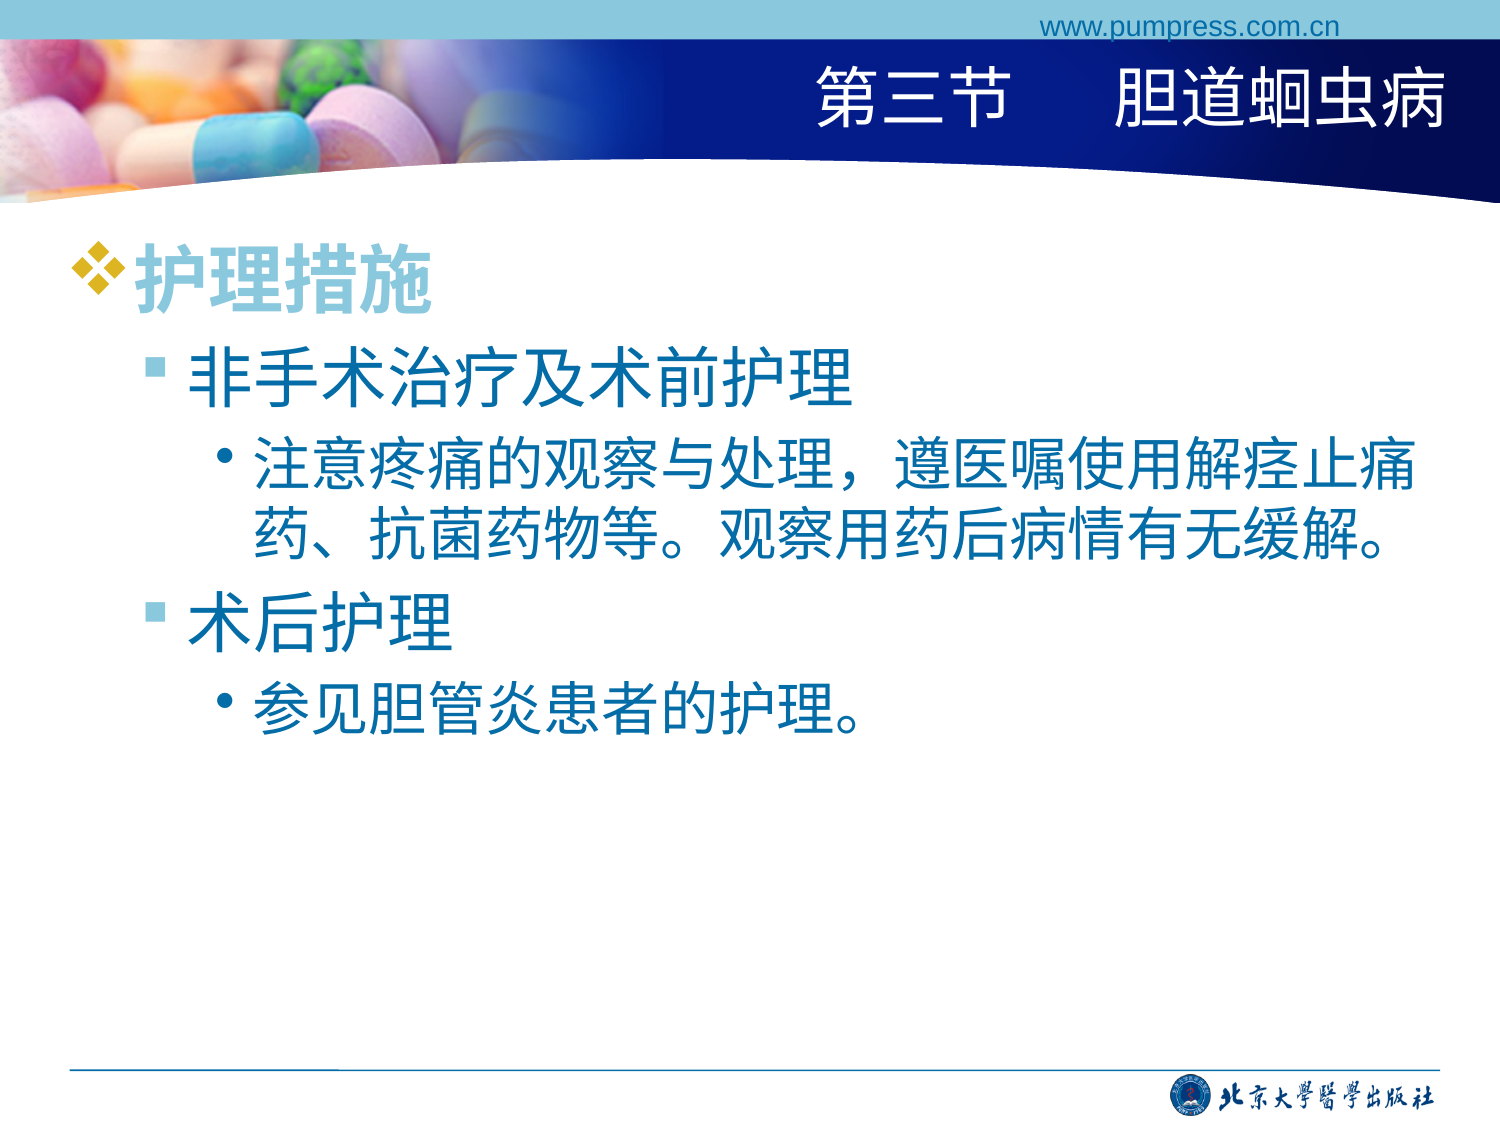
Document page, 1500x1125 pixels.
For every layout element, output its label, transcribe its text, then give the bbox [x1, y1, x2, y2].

title 第三节 胆道蛔虫病 [137, 49, 1463, 143]
slide_number www.pumpress.com.cn [1025, 0, 1463, 38]
picture [1170, 1074, 1436, 1118]
list 护理措施 非手术治疗及术前护理 注意疼痛的观察与处理，遵医嘱使用解痉止痛药、抗菌药物等。观察用药后病情有无缓解。 术后护理 参见胆管炎患者的护理。 [49, 224, 1463, 1026]
picture [0, 40, 1500, 203]
